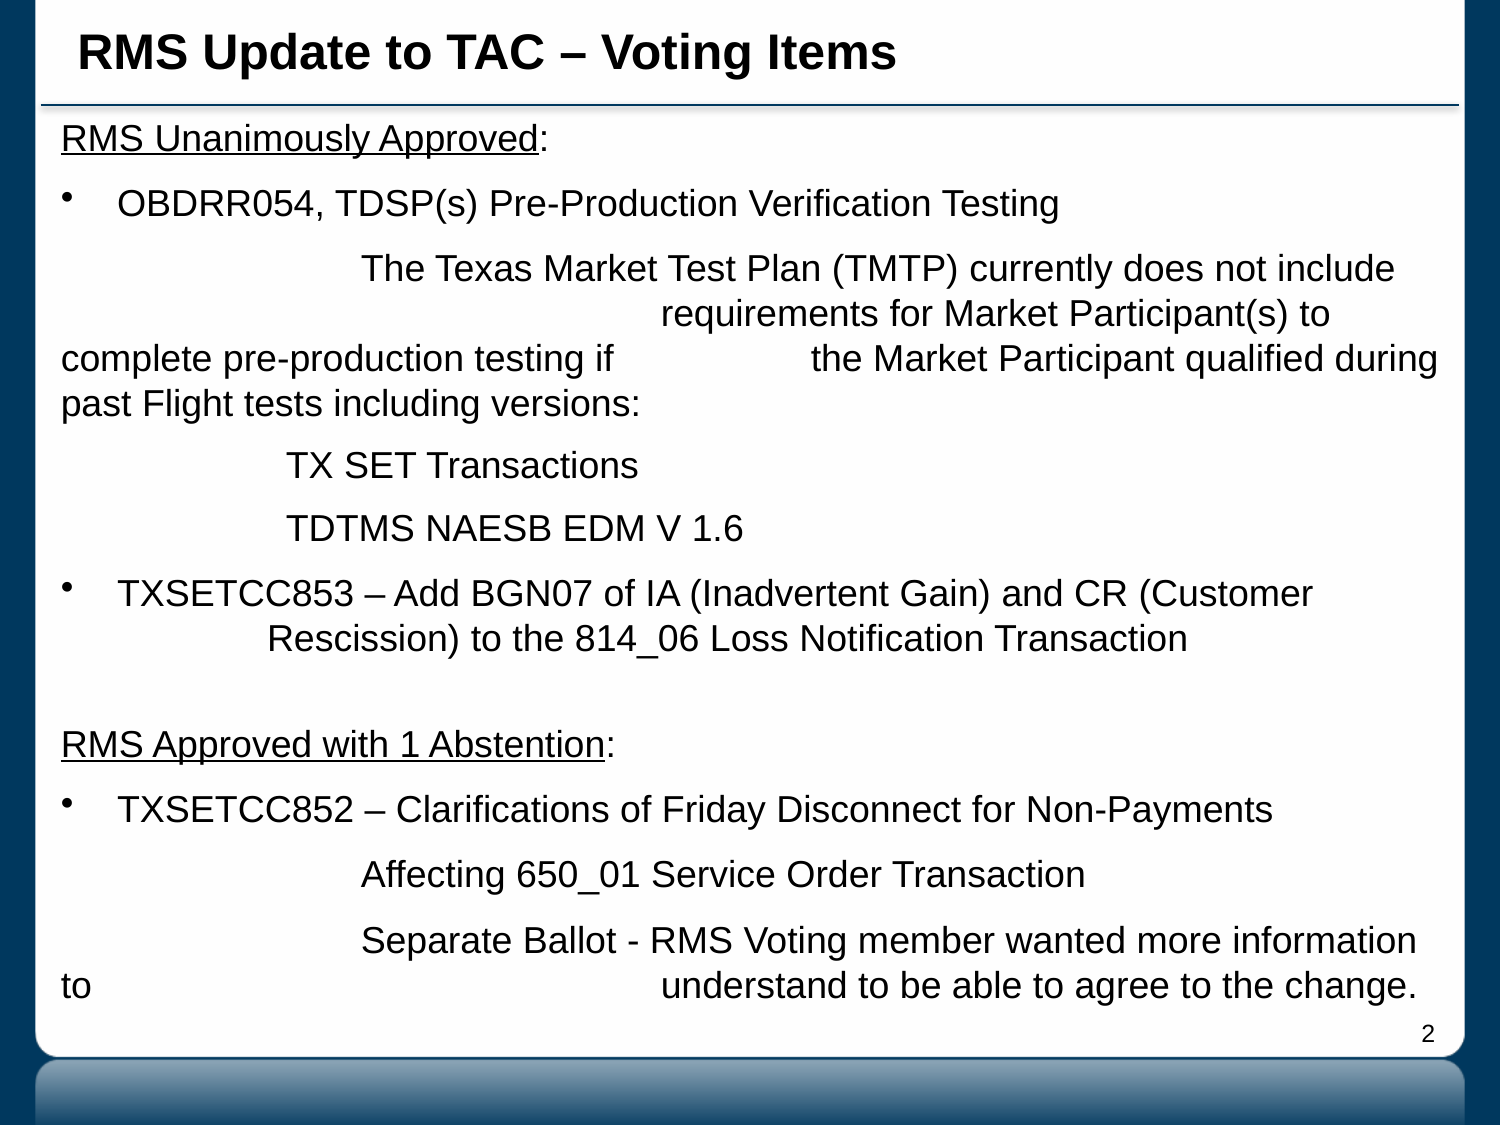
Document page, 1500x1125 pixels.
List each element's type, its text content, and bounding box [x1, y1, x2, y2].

text_box RMS Unanimously Approved: OBDRR054, TDSP(s) Pre-Production Verification Testing The Texas Market Test Plan (TMTP) currently does not include requirements for Market Participant(s) to complete pre-production testing if the Market Participant qualified during past Flight tests including versions: TX SET Transactions TDTMS NAESB EDM V 1.6 TXSETCC853 – Add BGN07 of IA (Inadvertent Gain) and CR (Customer Rescission) to the 814_06 Loss Notification Transaction RMS Approved with 1 Abstention: TXSETCC852 – Clarifications of Friday Disconnect for Non-Payments Affecting 650_01 Service Order Transaction Separate Ballot - RMS Voting member wanted more information to understand to be able to agree to the change. [46, 106, 1473, 1032]
picture [35, 0, 1465, 1125]
title RMS Update to TAC – Voting Items [62, 35, 1462, 124]
